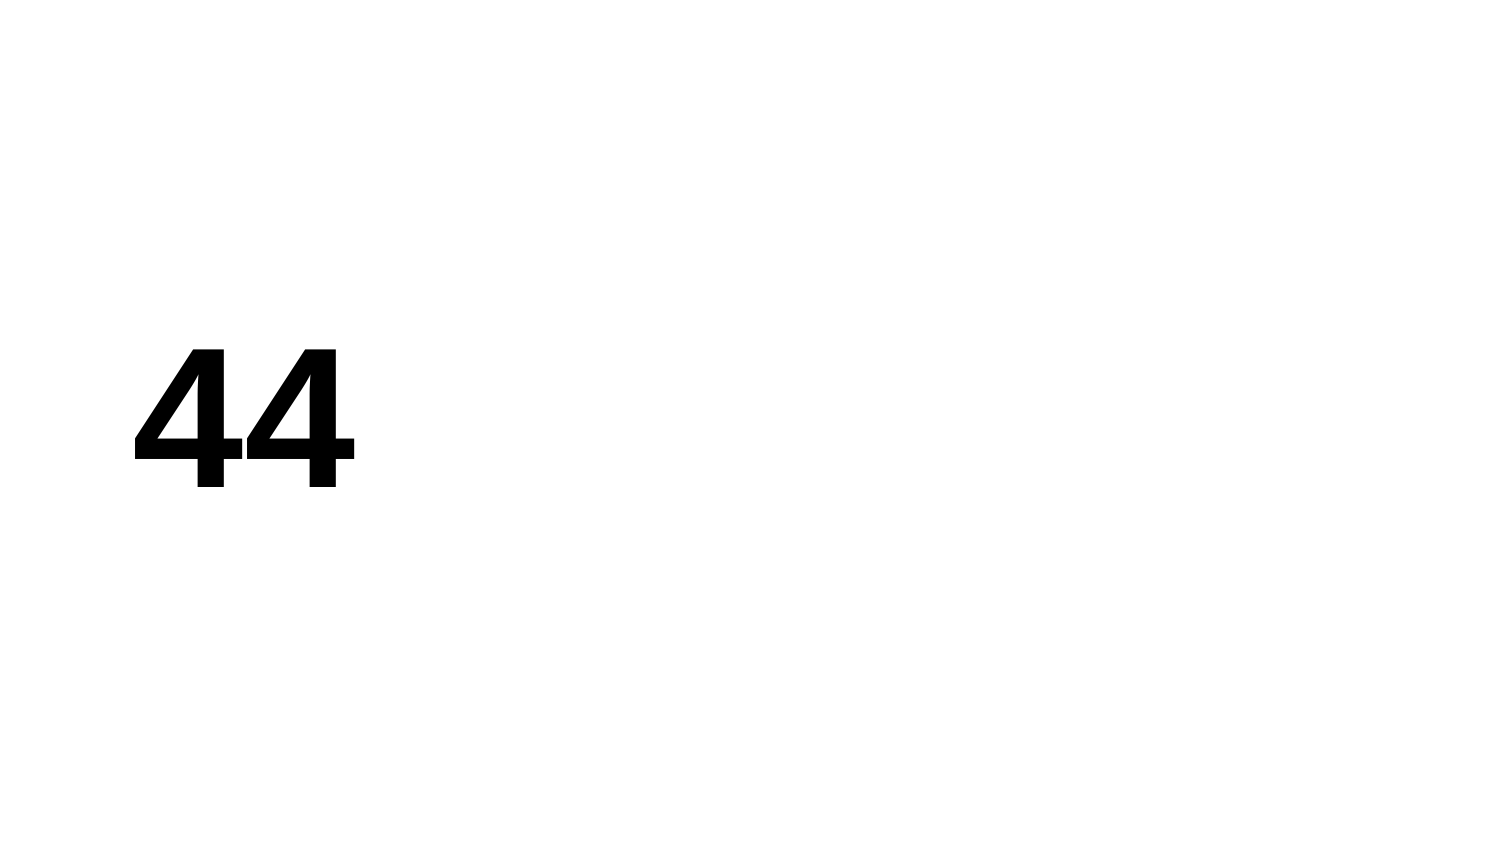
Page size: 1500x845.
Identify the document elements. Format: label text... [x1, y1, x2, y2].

text_box 44 [132, 295, 969, 520]
